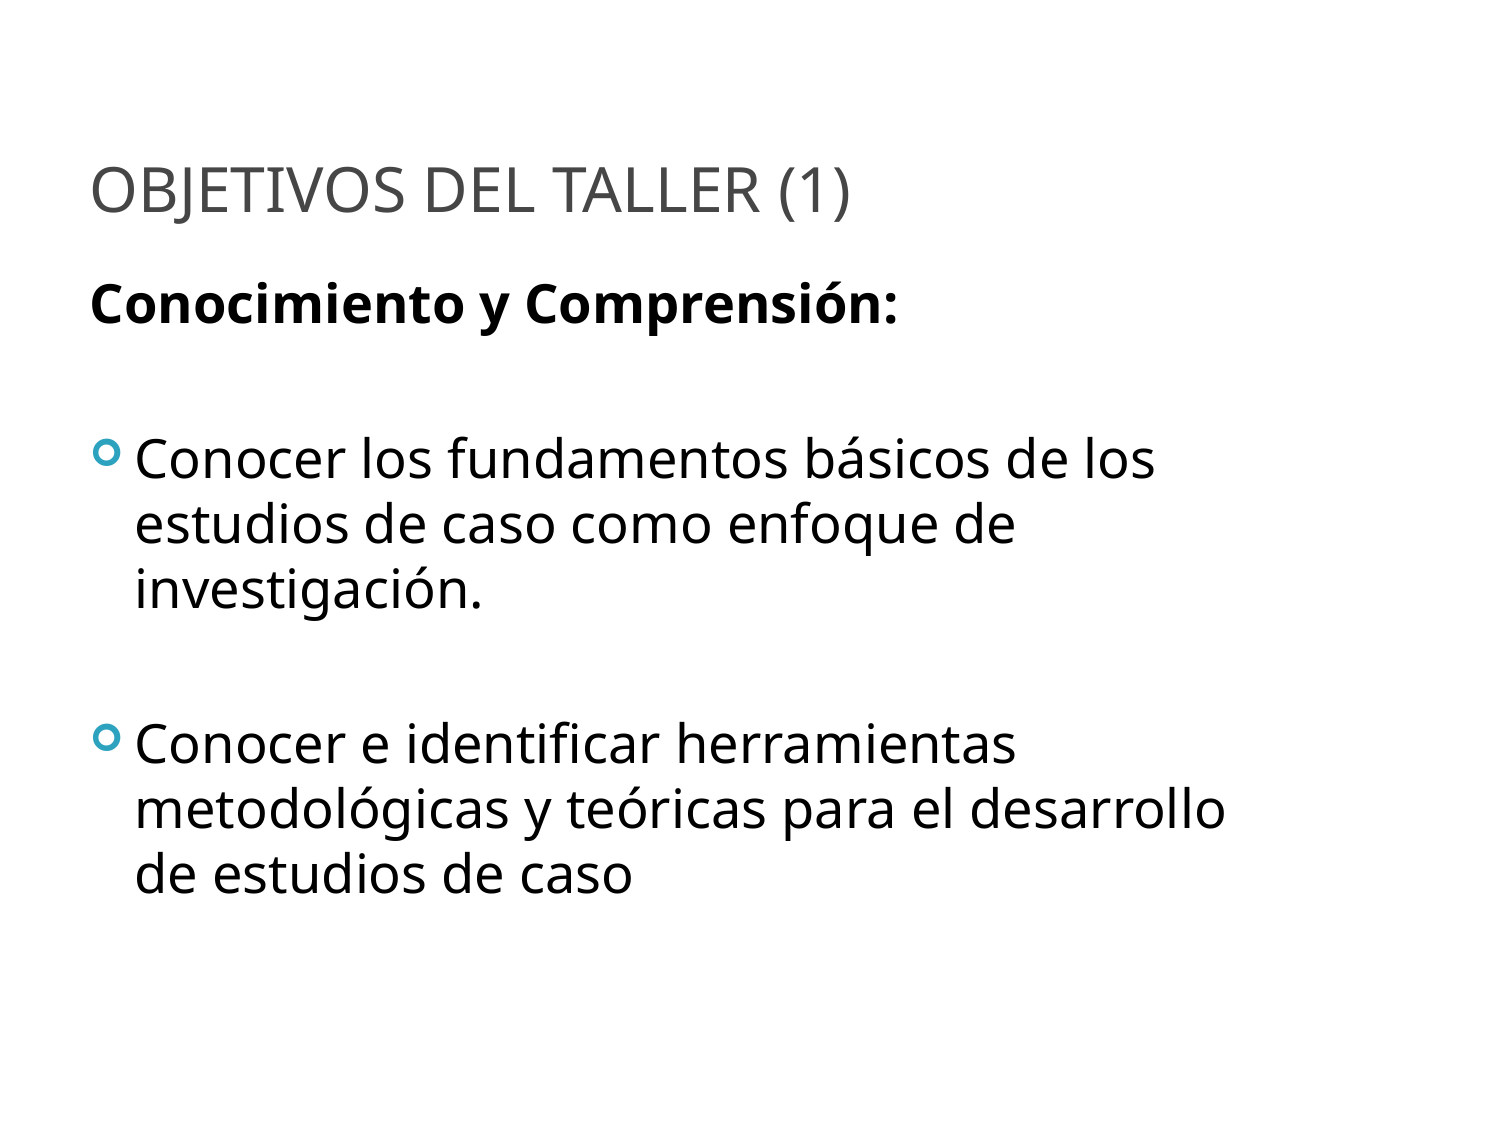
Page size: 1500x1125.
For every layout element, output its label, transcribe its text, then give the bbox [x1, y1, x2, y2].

title Objetivos del Taller (1) [75, 45, 1300, 233]
list Conocimiento y Comprensión: Conocer los fundamentos básicos de los estudios de caso como enfoque de investigación. Conocer e identificar herramientas metodológicas y teóricas para el desarrollo de estudios de caso [75, 262, 1300, 1062]
